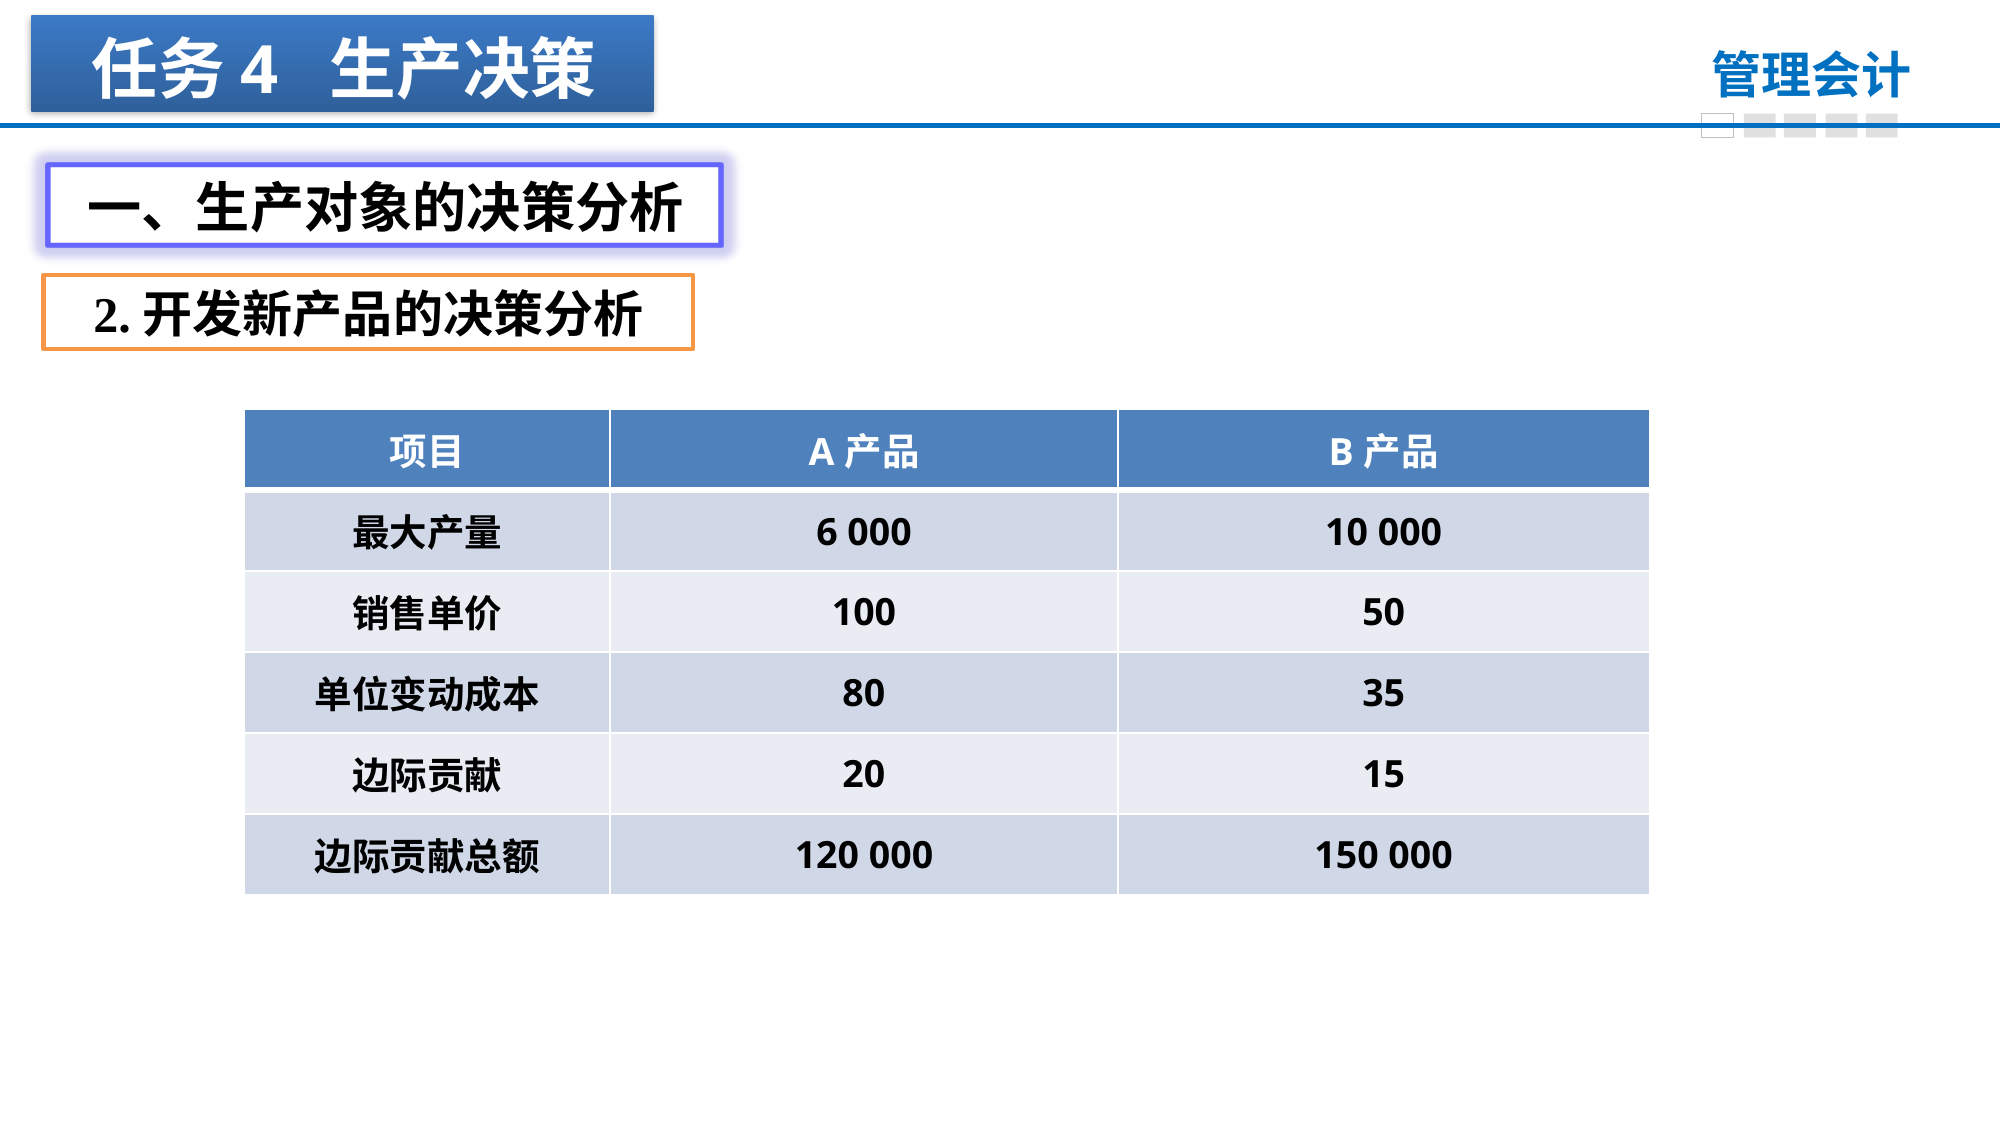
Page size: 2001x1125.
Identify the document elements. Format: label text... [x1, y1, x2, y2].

table_cell 150 000 [1119, 815, 1649, 894]
table_header B产品 [1119, 410, 1649, 487]
table_cell 6 000 [611, 493, 1117, 570]
table_cell 单位变动成本 [245, 653, 609, 732]
text_box 2.开发新产品的决策分析 [41, 282, 695, 351]
table_cell 120 000 [611, 815, 1117, 894]
table_cell 80 [611, 653, 1117, 732]
table_cell 100 [611, 572, 1117, 651]
table_cell 销售单价 [245, 572, 609, 651]
table_cell 15 [1119, 734, 1649, 813]
table_header A产品 [611, 410, 1117, 487]
table_header 项目 [245, 410, 609, 487]
table_cell 50 [1119, 572, 1649, 651]
table_cell 边际贡献总额 [245, 815, 609, 894]
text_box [31, 14, 654, 117]
table_cell 20 [611, 734, 1117, 813]
table_cell 边际贡献 [245, 734, 609, 813]
table_cell 最大产量 [245, 493, 609, 570]
table_cell 35 [1119, 653, 1649, 732]
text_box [17, 136, 753, 273]
table_cell 10 000 [1119, 493, 1649, 570]
